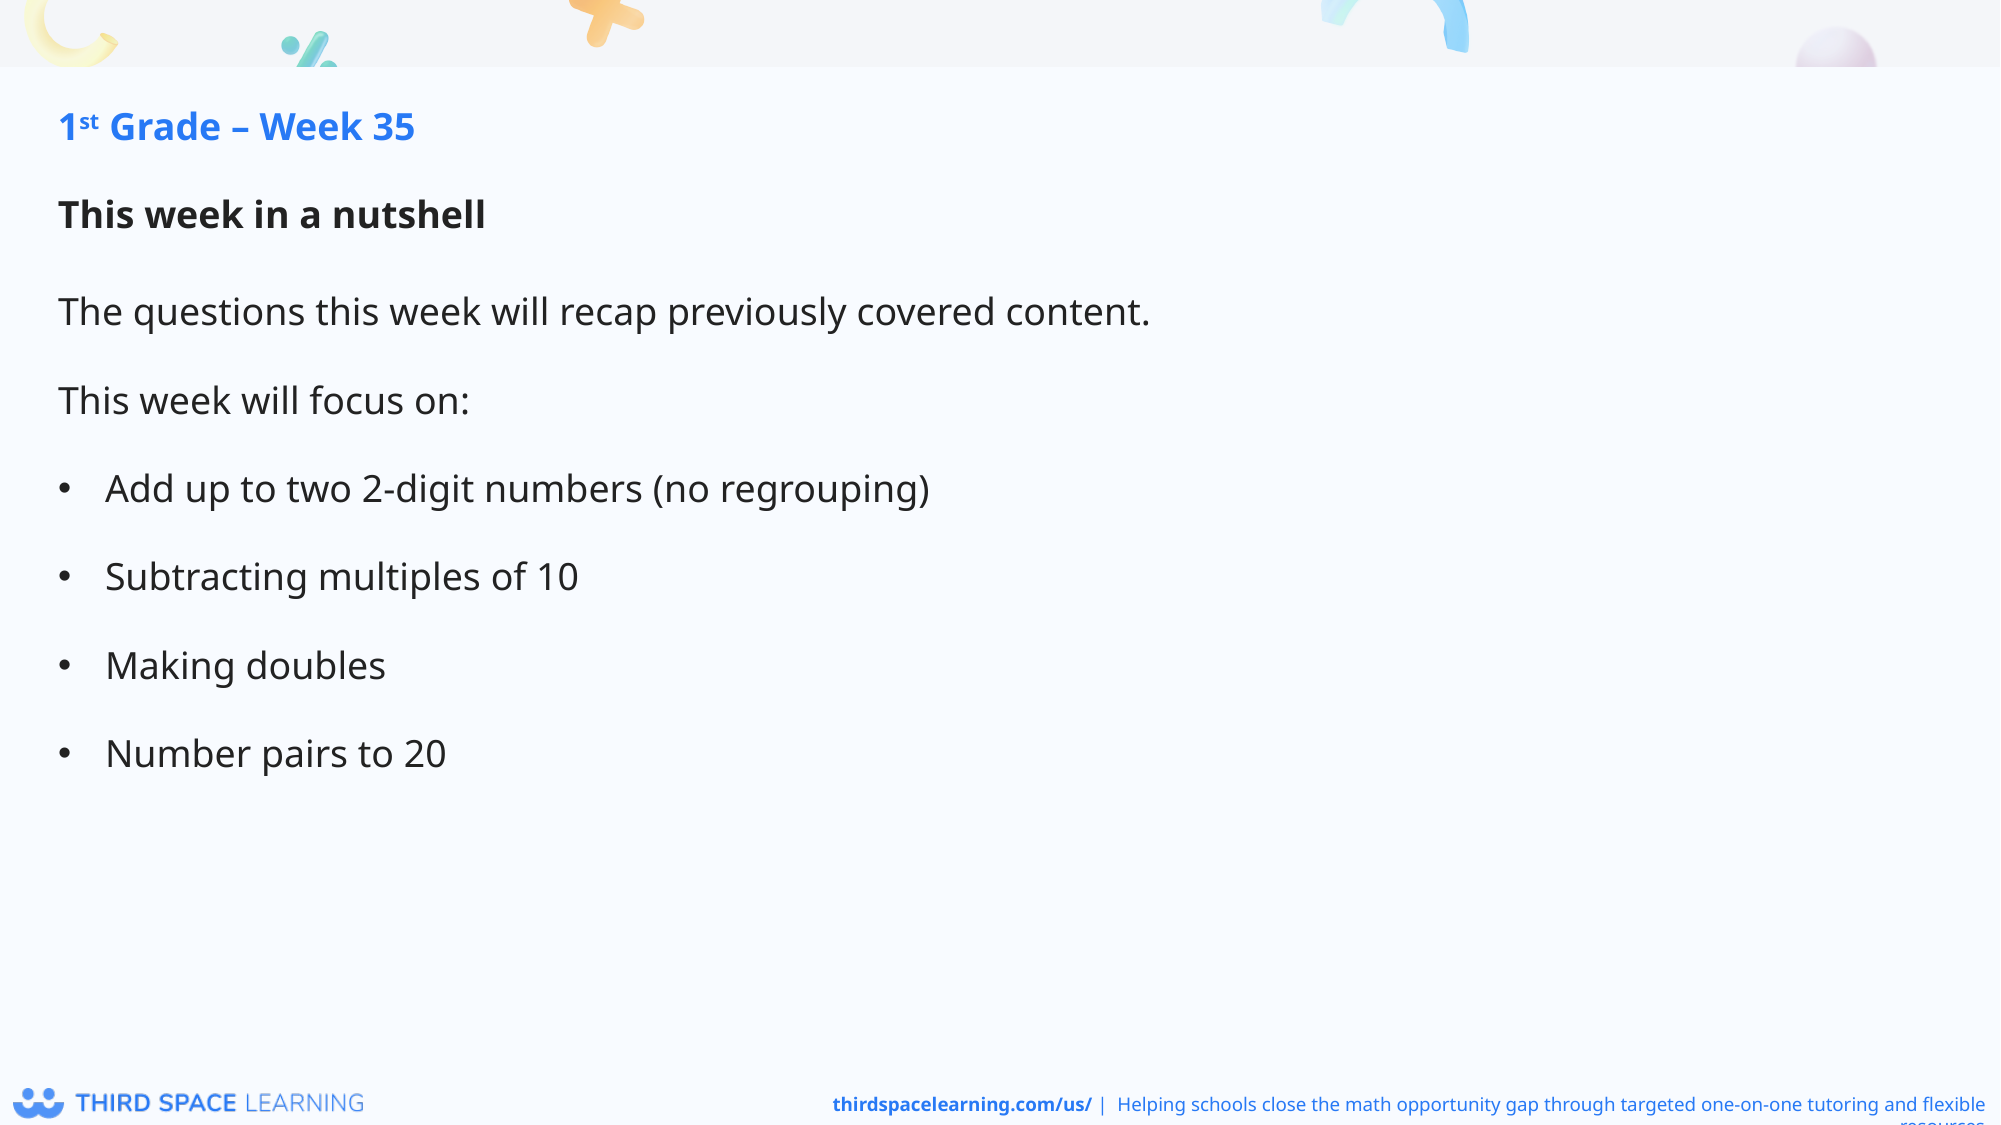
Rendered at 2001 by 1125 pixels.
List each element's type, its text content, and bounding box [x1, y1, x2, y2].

picture [0, 0, 2000, 67]
text_box 1st Grade – Week 35 This week in a nutshell [43, 73, 1969, 259]
picture [13, 1088, 365, 1119]
list The questions this week will recap previously covered content. This week will focus on: Add up to two 2-digit numbers (no regrouping) Subtracting multiples of 10 Making doubles Number pairs to 20 [43, 259, 1969, 1074]
